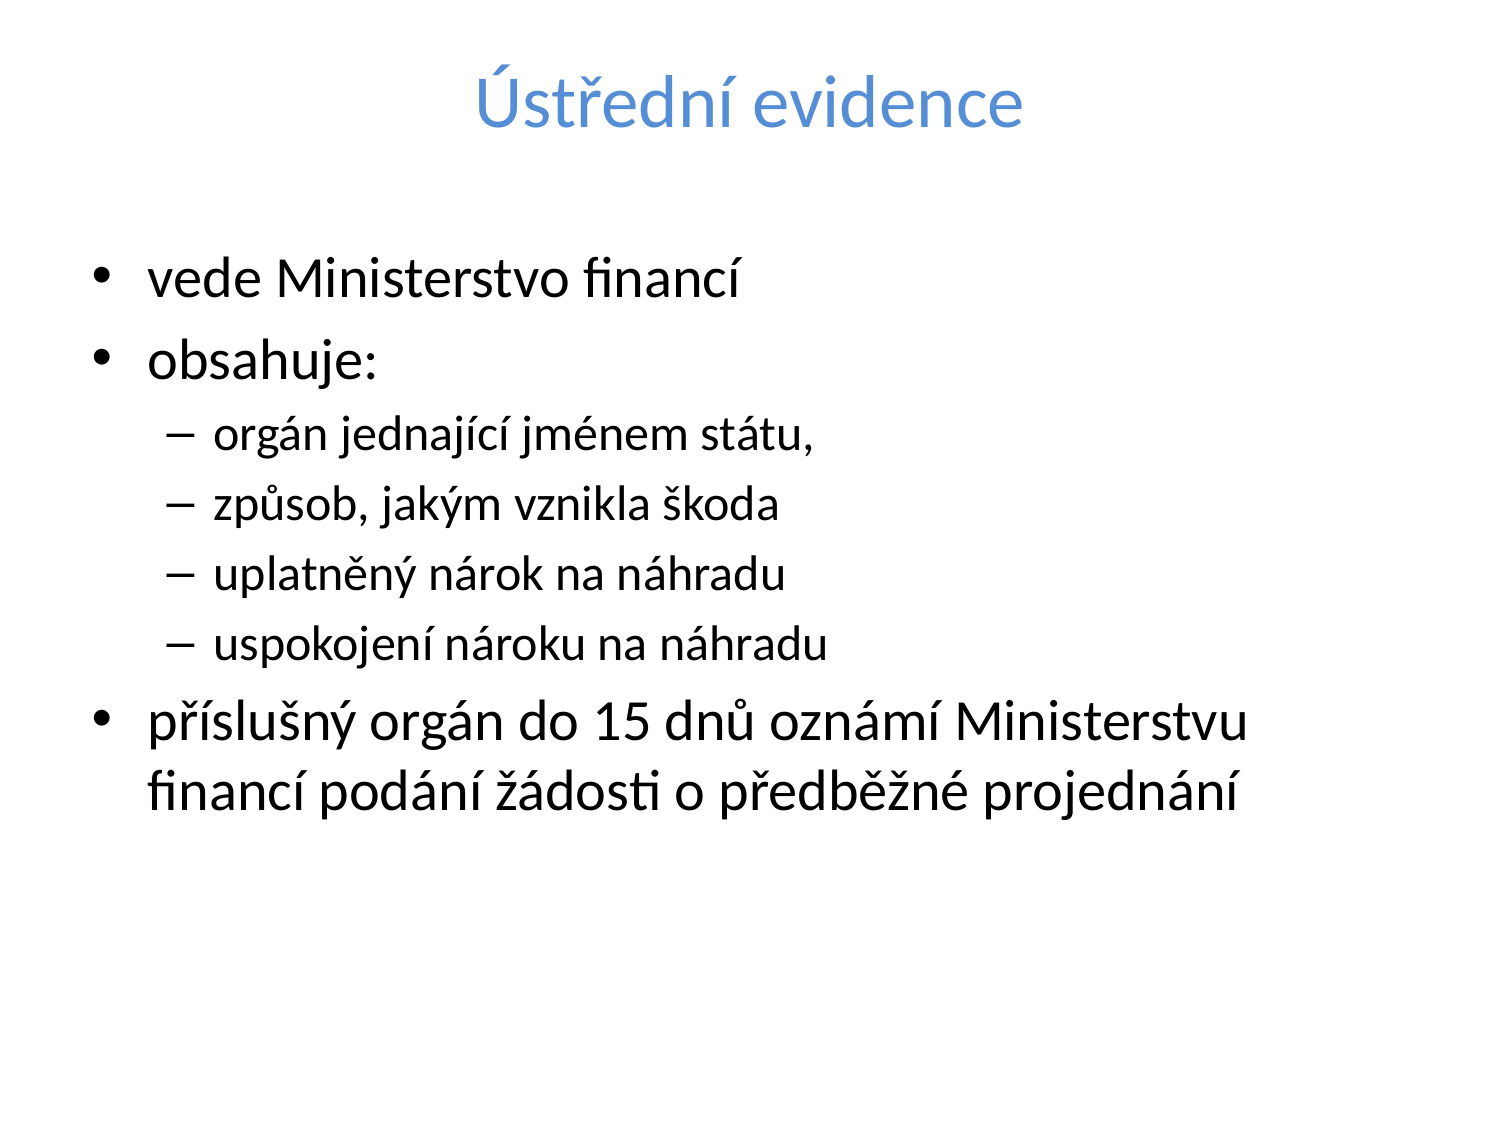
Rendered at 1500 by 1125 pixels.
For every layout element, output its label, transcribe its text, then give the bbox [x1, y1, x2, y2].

list vede Ministerstvo financí obsahuje: orgán jednající jménem státu, způsob, jakým vznikla škoda uplatněný nárok na náhradu uspokojení nároku na náhradu příslušný orgán do 15 dnů oznámí Ministerstvu financí podání žádosti o předběžné projednání [76, 231, 1427, 1000]
title Ústřední evidence [75, 45, 1425, 149]
